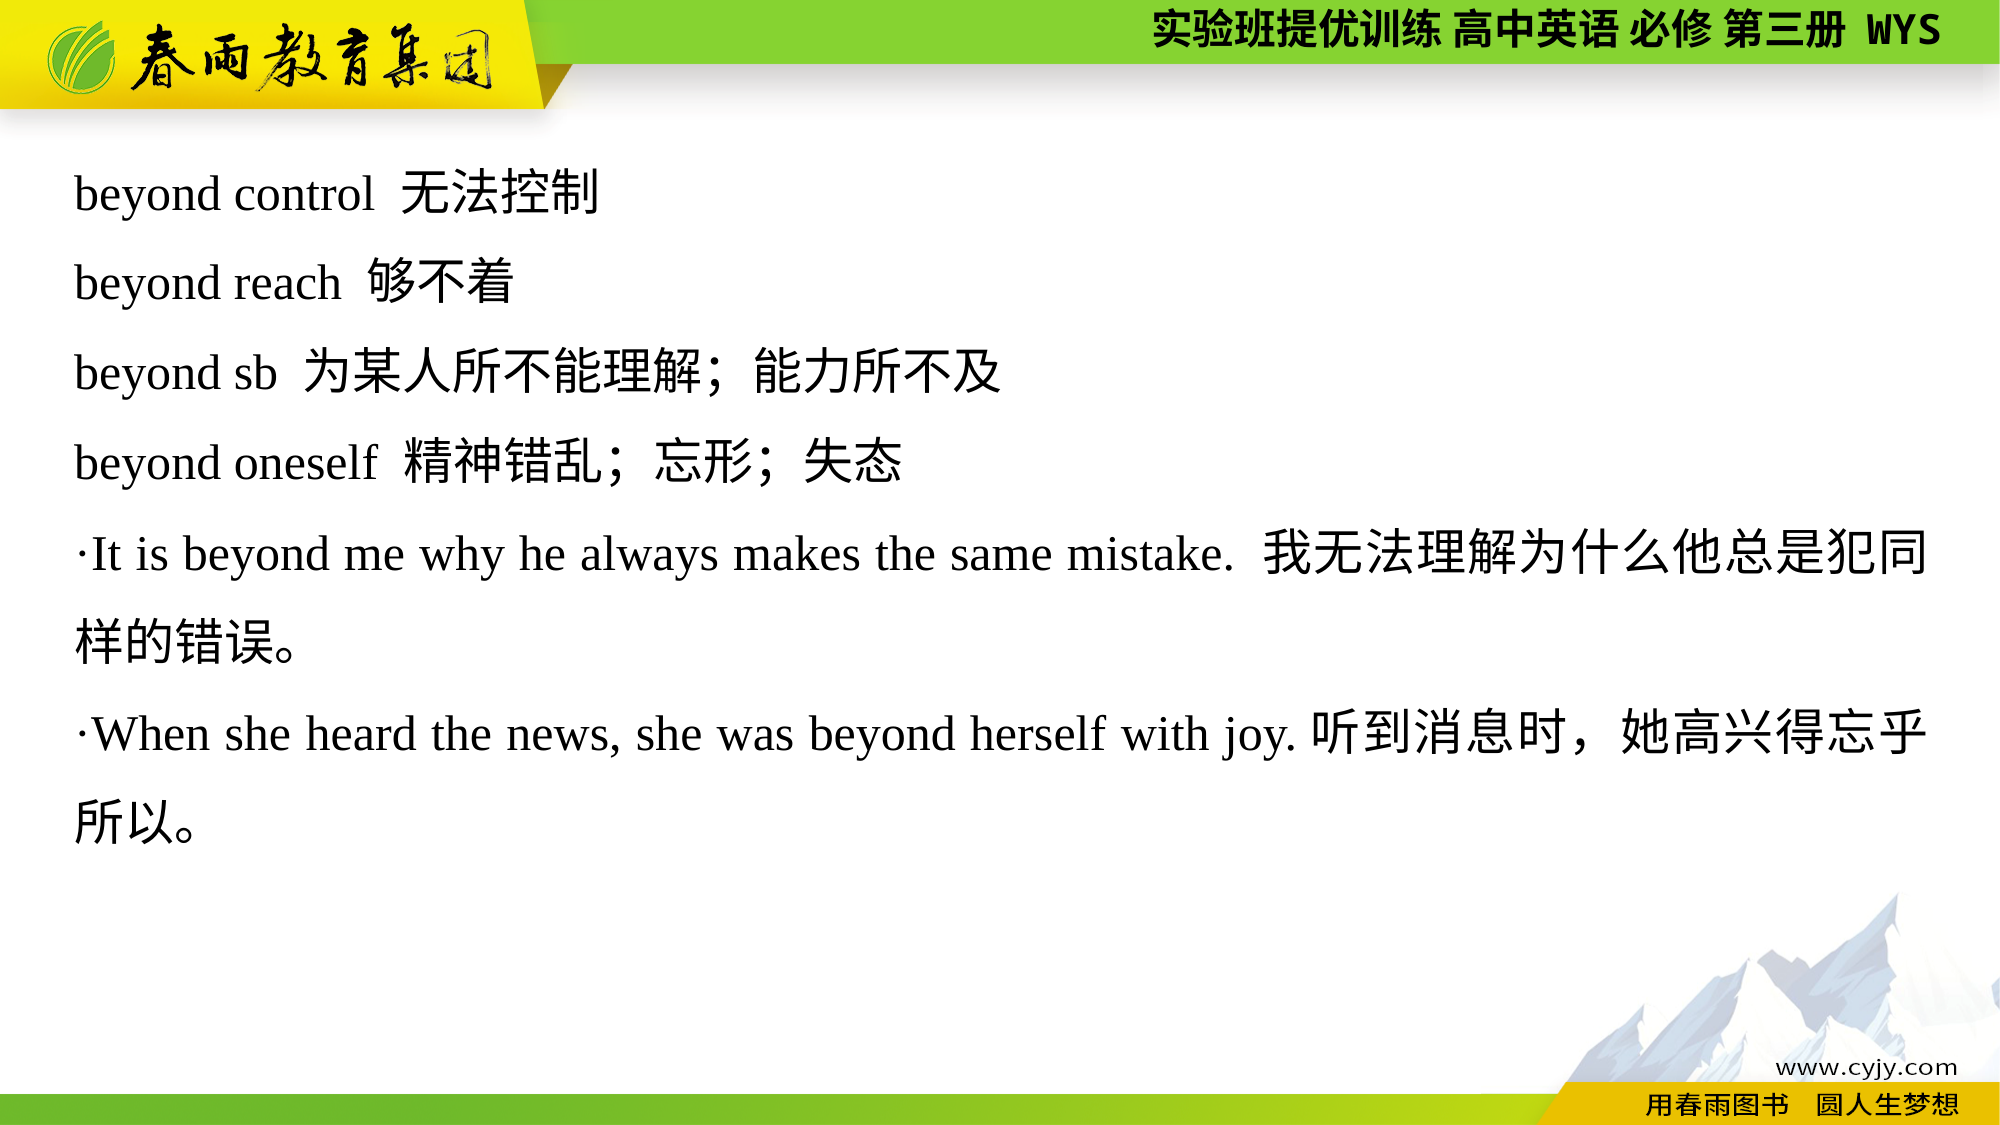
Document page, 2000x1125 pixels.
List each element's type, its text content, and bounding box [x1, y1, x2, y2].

picture [0, 0, 2000, 1125]
list beyond control 无法控制 beyond reach 够不着 beyond sb 为某人所不能理解；能力所不及 beyond oneself 精神错乱；忘形；失态 ·It is beyond me why he always makes the same mistake. 我无法理解为什么他总是犯同样的错误。 ·When she heard the news, she was beyond herself with joy.听到消息时，她高兴得忘乎所以。 [59, 122, 1944, 854]
